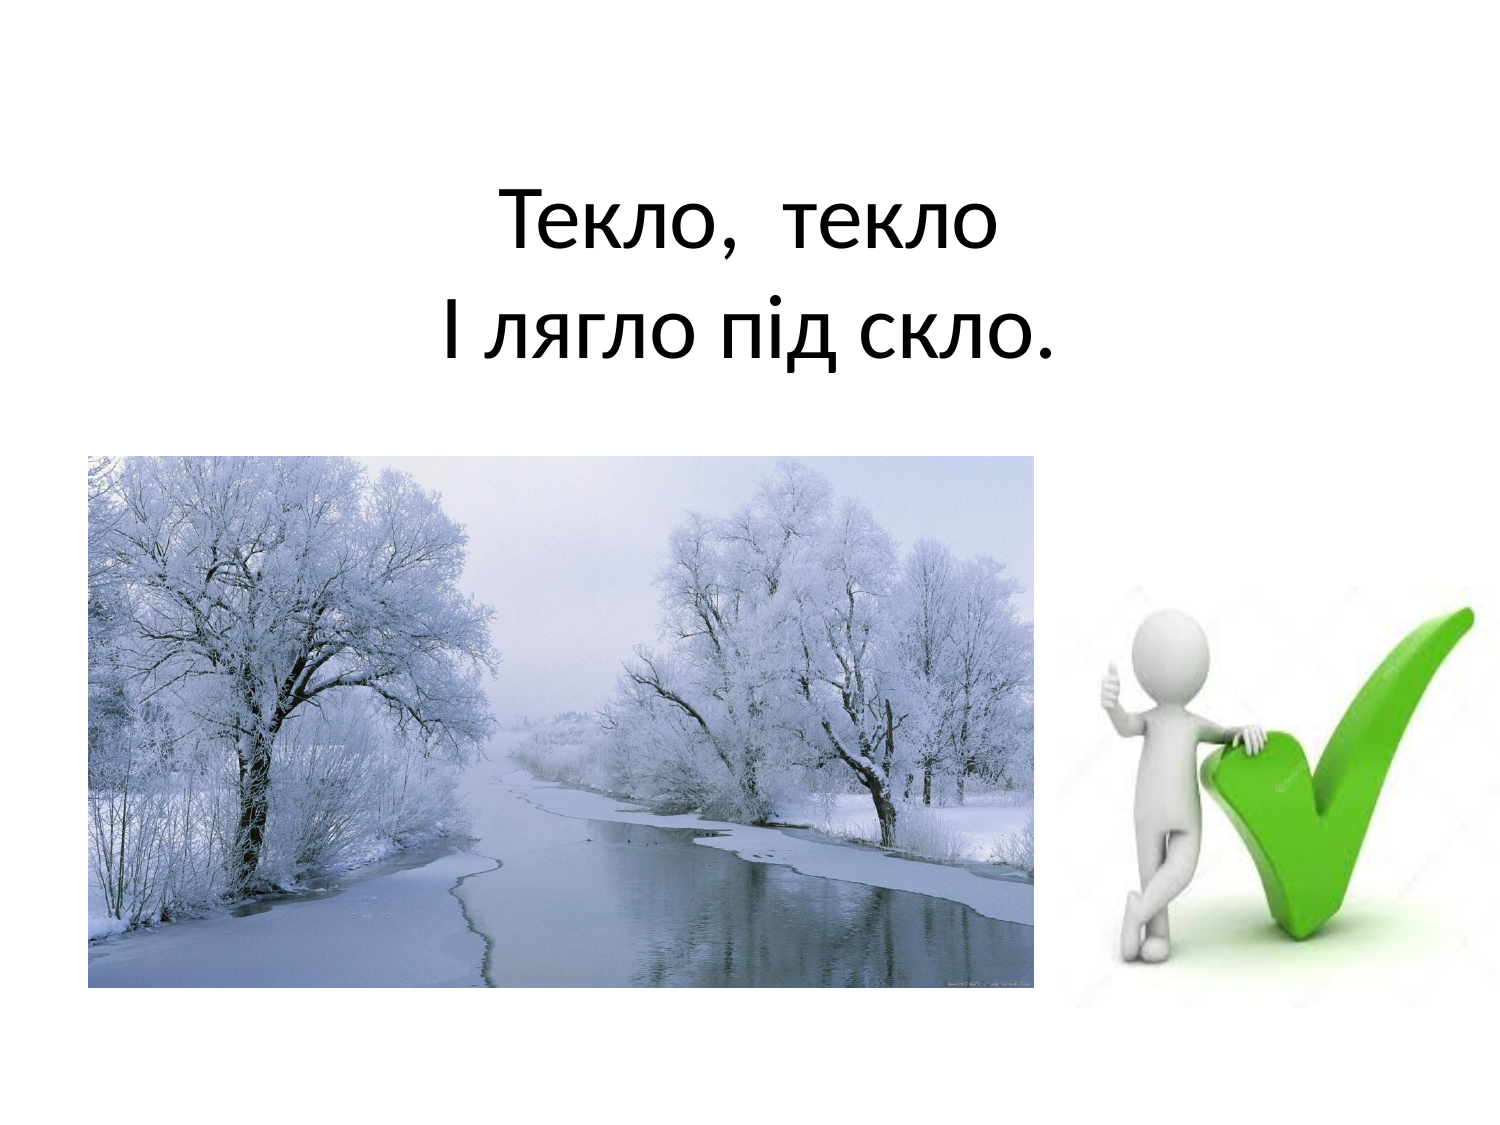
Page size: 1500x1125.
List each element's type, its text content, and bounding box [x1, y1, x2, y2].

title Текло, текло І лягло під скло. [75, 45, 1425, 598]
picture [88, 455, 1034, 988]
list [1056, 585, 1500, 1008]
